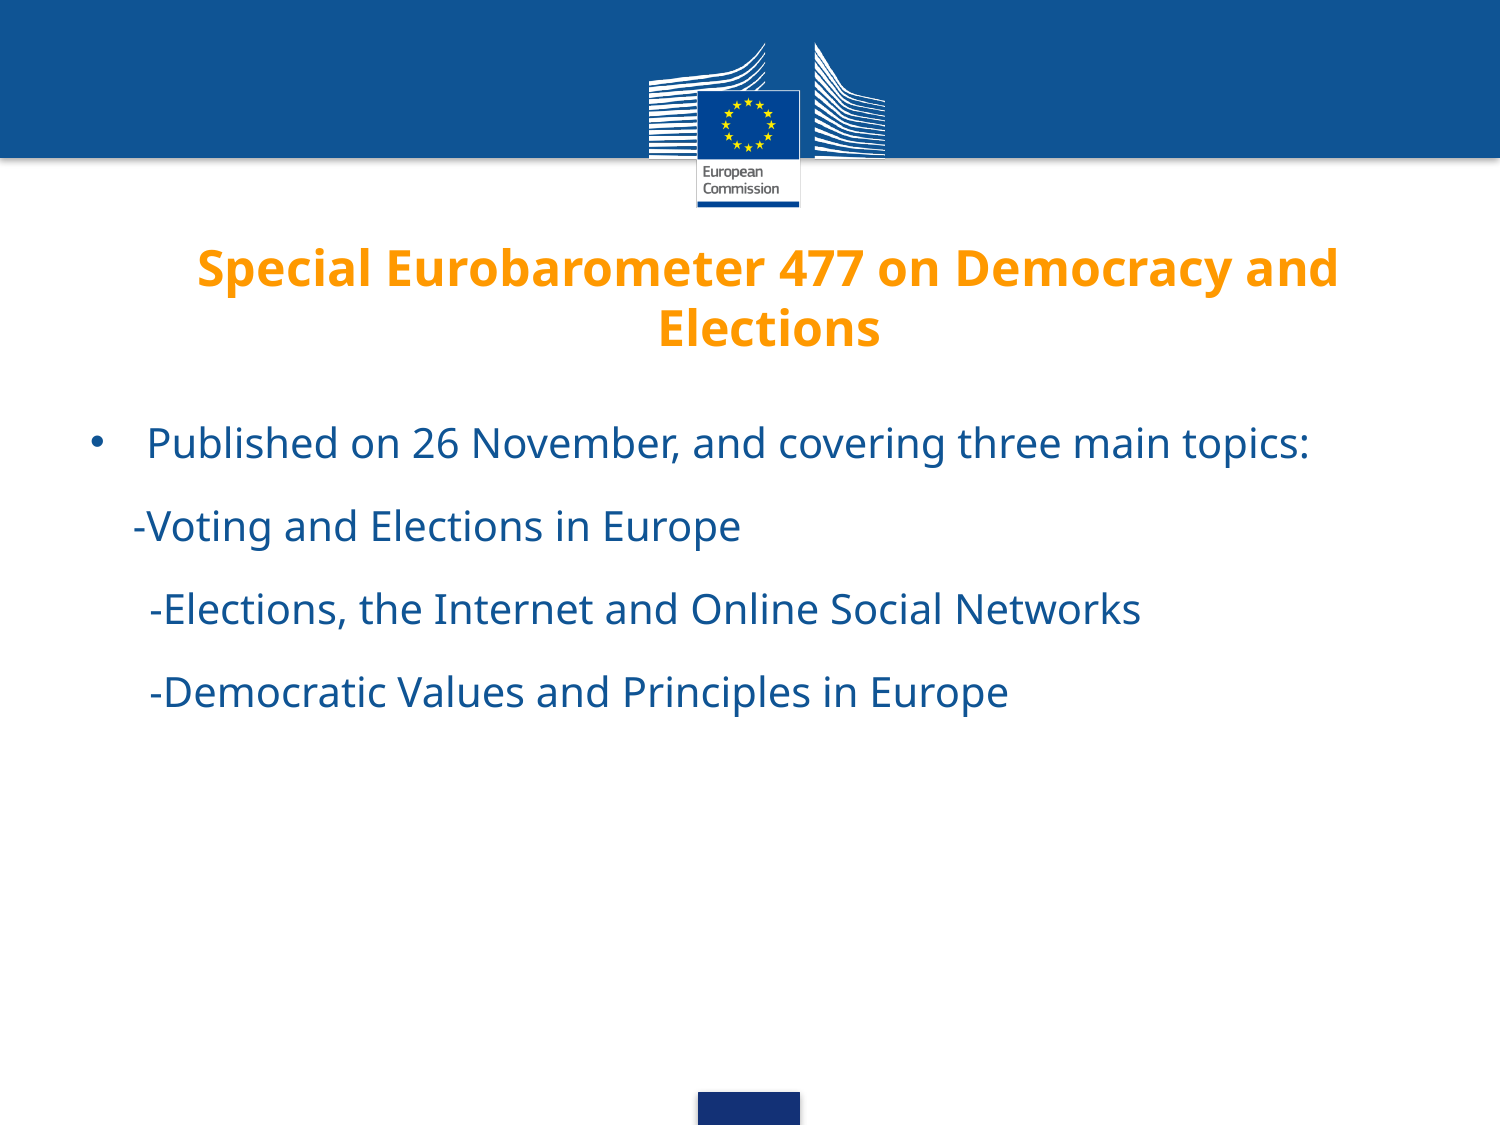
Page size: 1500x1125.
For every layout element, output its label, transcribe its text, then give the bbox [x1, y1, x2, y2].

picture [649, 42, 885, 208]
list Published on 26 November, and covering three main topics: -Voting and Elections in Europe -Elections, the Internet and Online Social Networks -Democratic Values and Principles in Europe [75, 408, 1425, 988]
title Special Eurobarometer 477 on Democracy and Elections [64, 219, 1415, 374]
